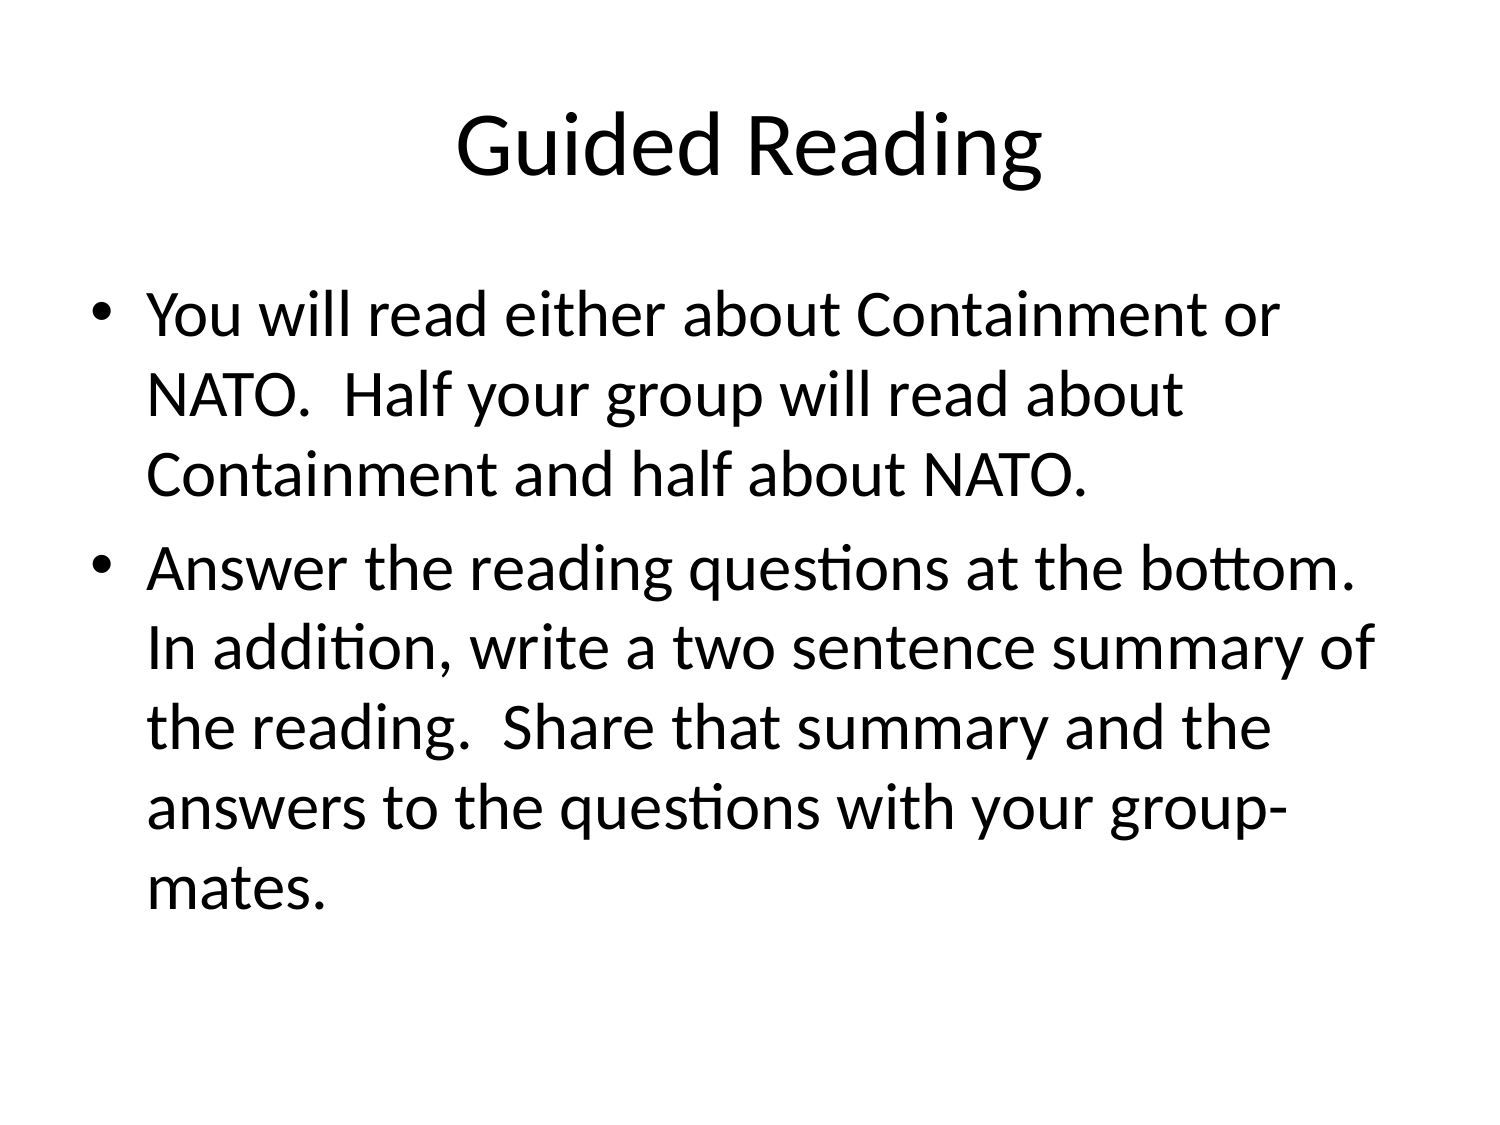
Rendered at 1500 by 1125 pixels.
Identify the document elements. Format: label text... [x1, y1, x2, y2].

title Guided Reading [75, 45, 1425, 233]
list You will read either about Containment or NATO. Half your group will read about Containment and half about NATO. Answer the reading questions at the bottom. In addition, write a two sentence summary of the reading. Share that summary and the answers to the questions with your group-mates. [75, 262, 1425, 1005]
